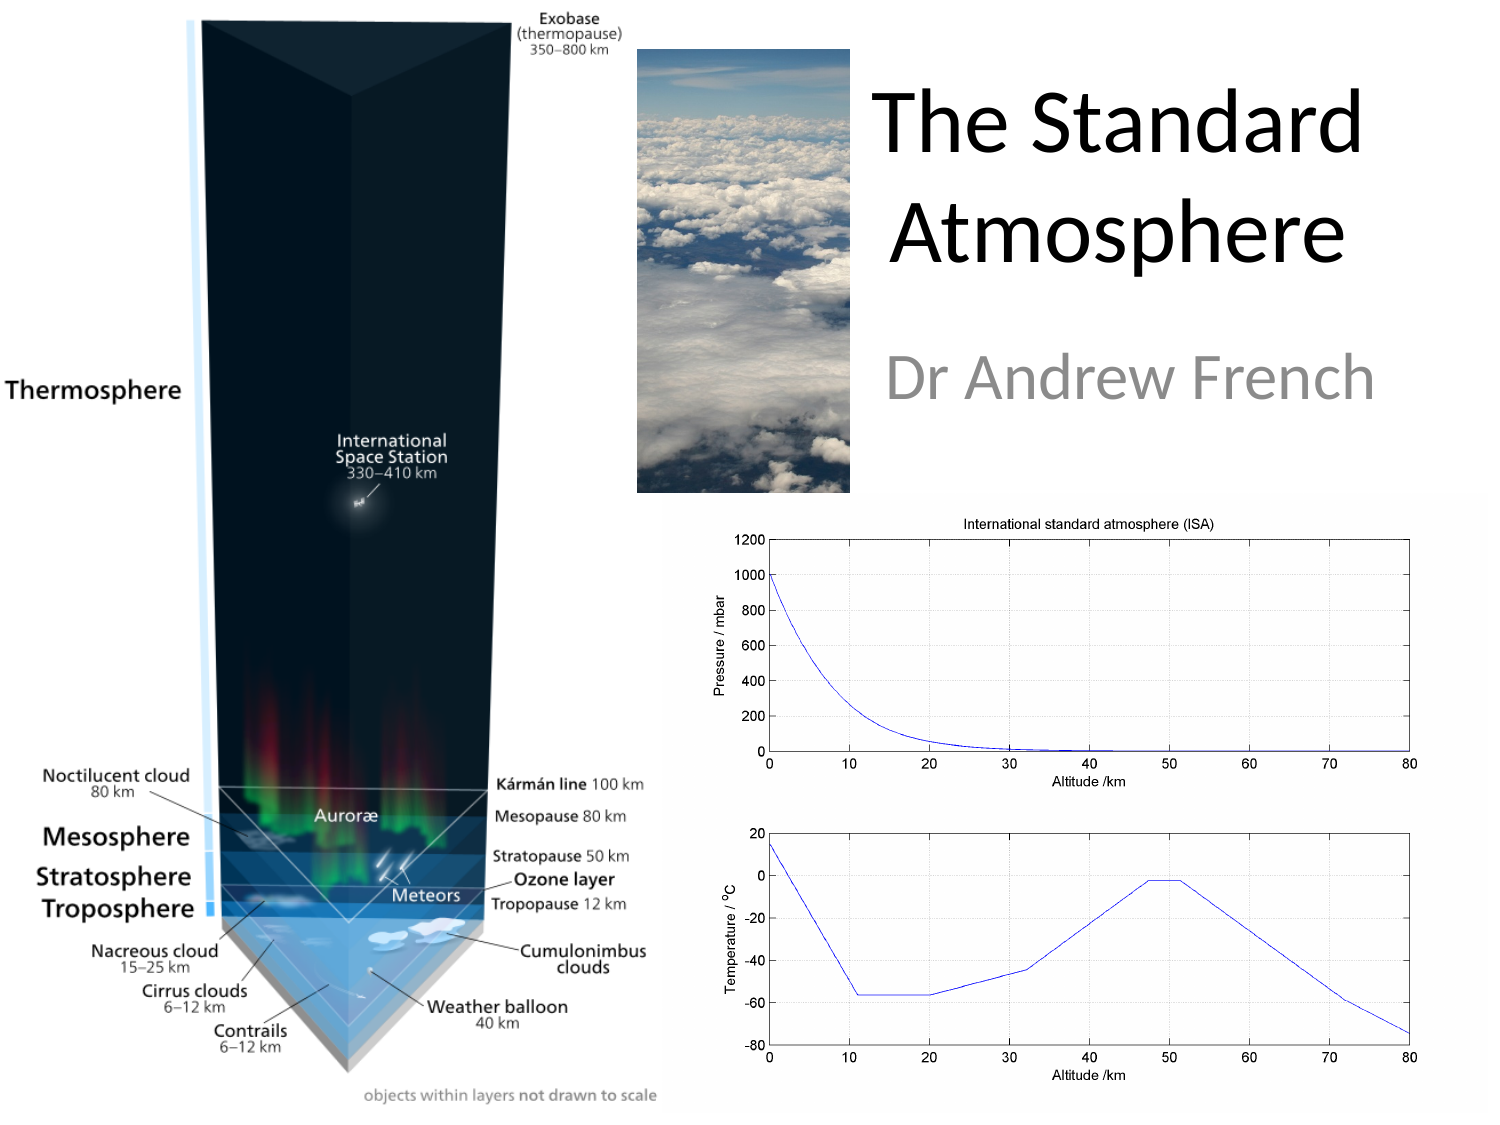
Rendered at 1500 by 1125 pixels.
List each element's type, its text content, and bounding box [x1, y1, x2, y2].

subtitle Dr Andrew French [854, 324, 1463, 492]
picture [0, 0, 1488, 1125]
title The Standard Atmosphere [851, 50, 1475, 292]
